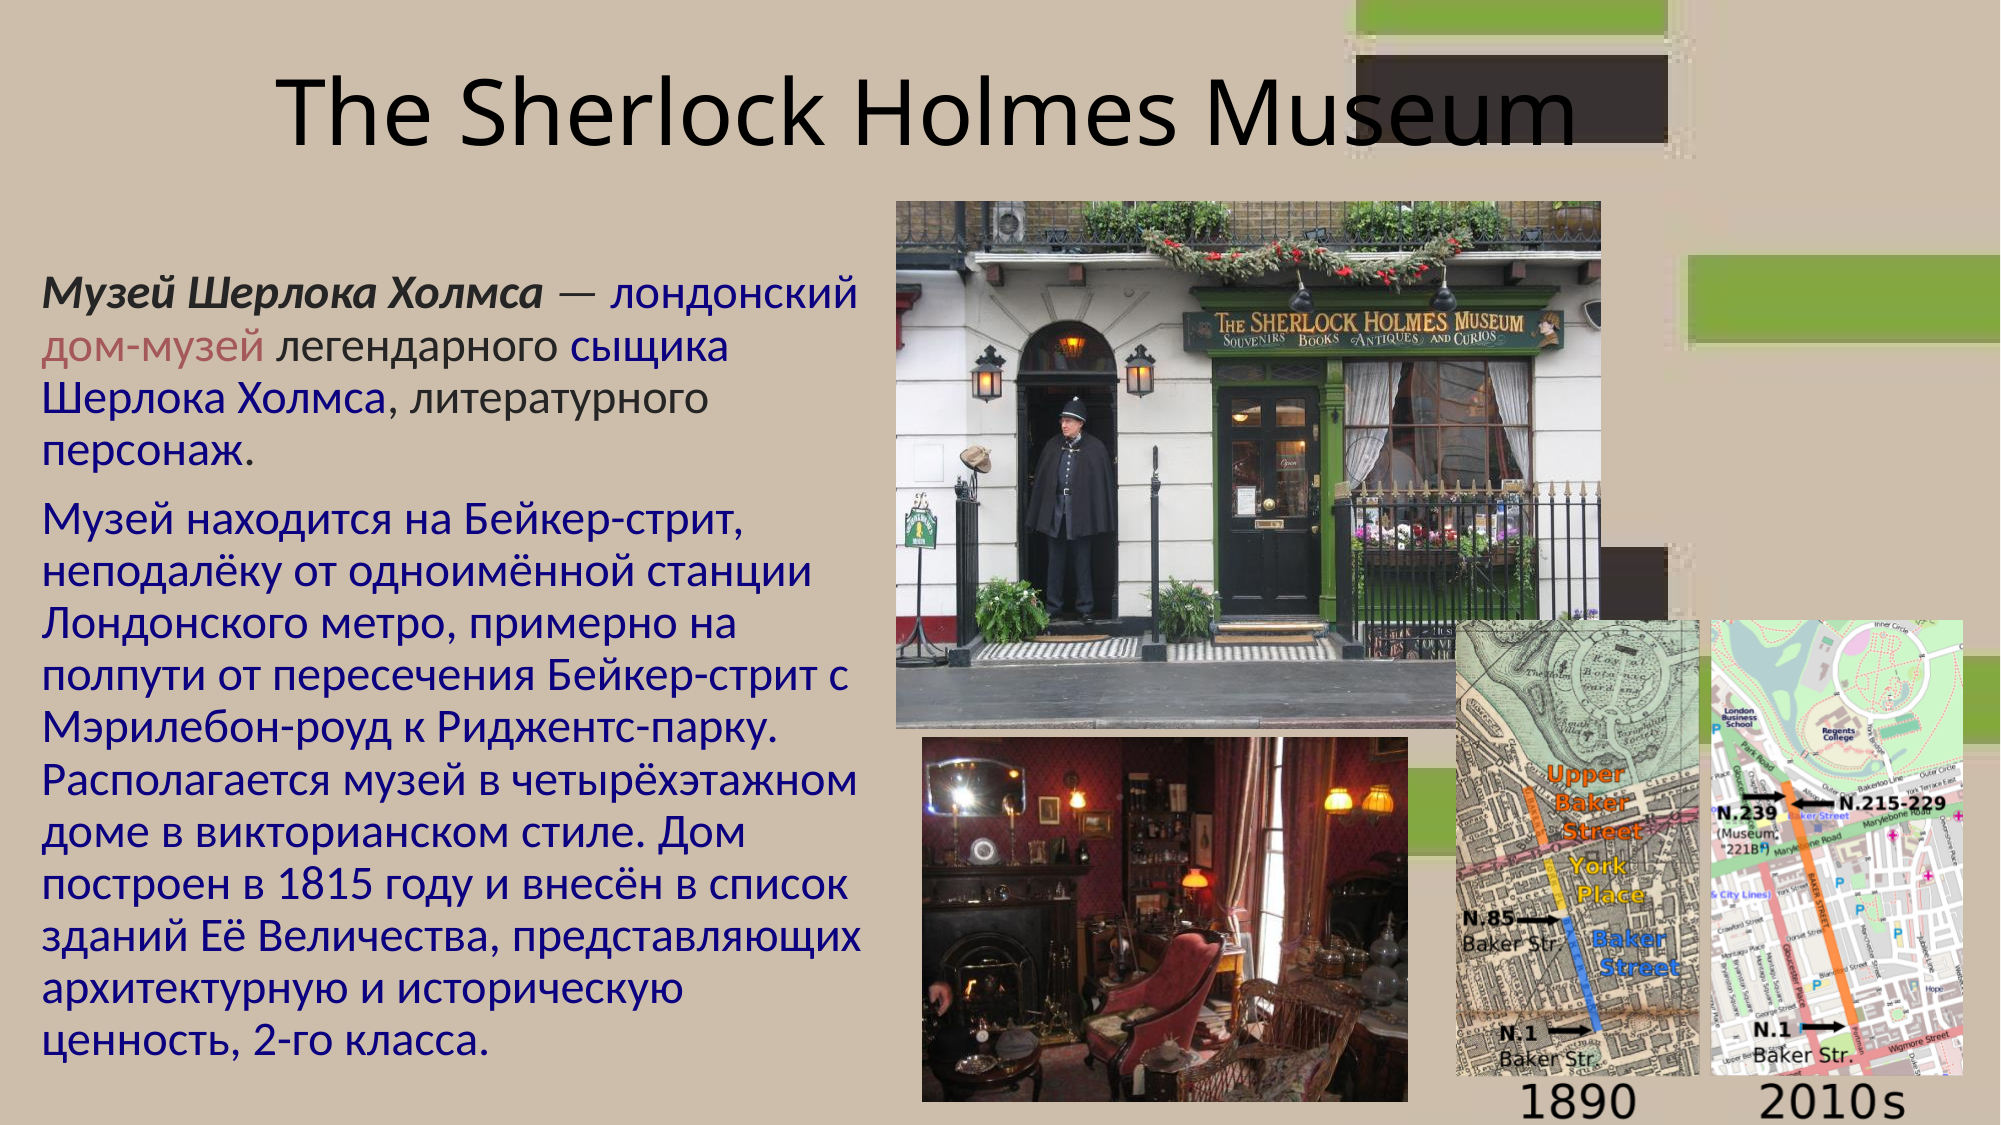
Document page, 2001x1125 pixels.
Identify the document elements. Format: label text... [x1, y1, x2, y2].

list Музей Шерлока Холмса — лондонский дом-музей легендарного сыщика Шерлока Холмса, литературного персонаж. Музей находится на Бейкер-стрит, неподалёку от одноимённой станции Лондонского метро, примерно на полпути от пересечения Бейкер-стрит с Мэрилебон-роуд к Риджентс-парку. Располагается музей в четырёхэтажном доме в викторианском стиле. Дом построен в 1815 году и внесён в список зданий Её Величества, представляющих архитектурную и историческую ценность, 2-го класса. [26, 259, 891, 1093]
picture [0, 0, 2001, 1125]
title The Sherlock Holmes Museum [45, 6, 1772, 225]
